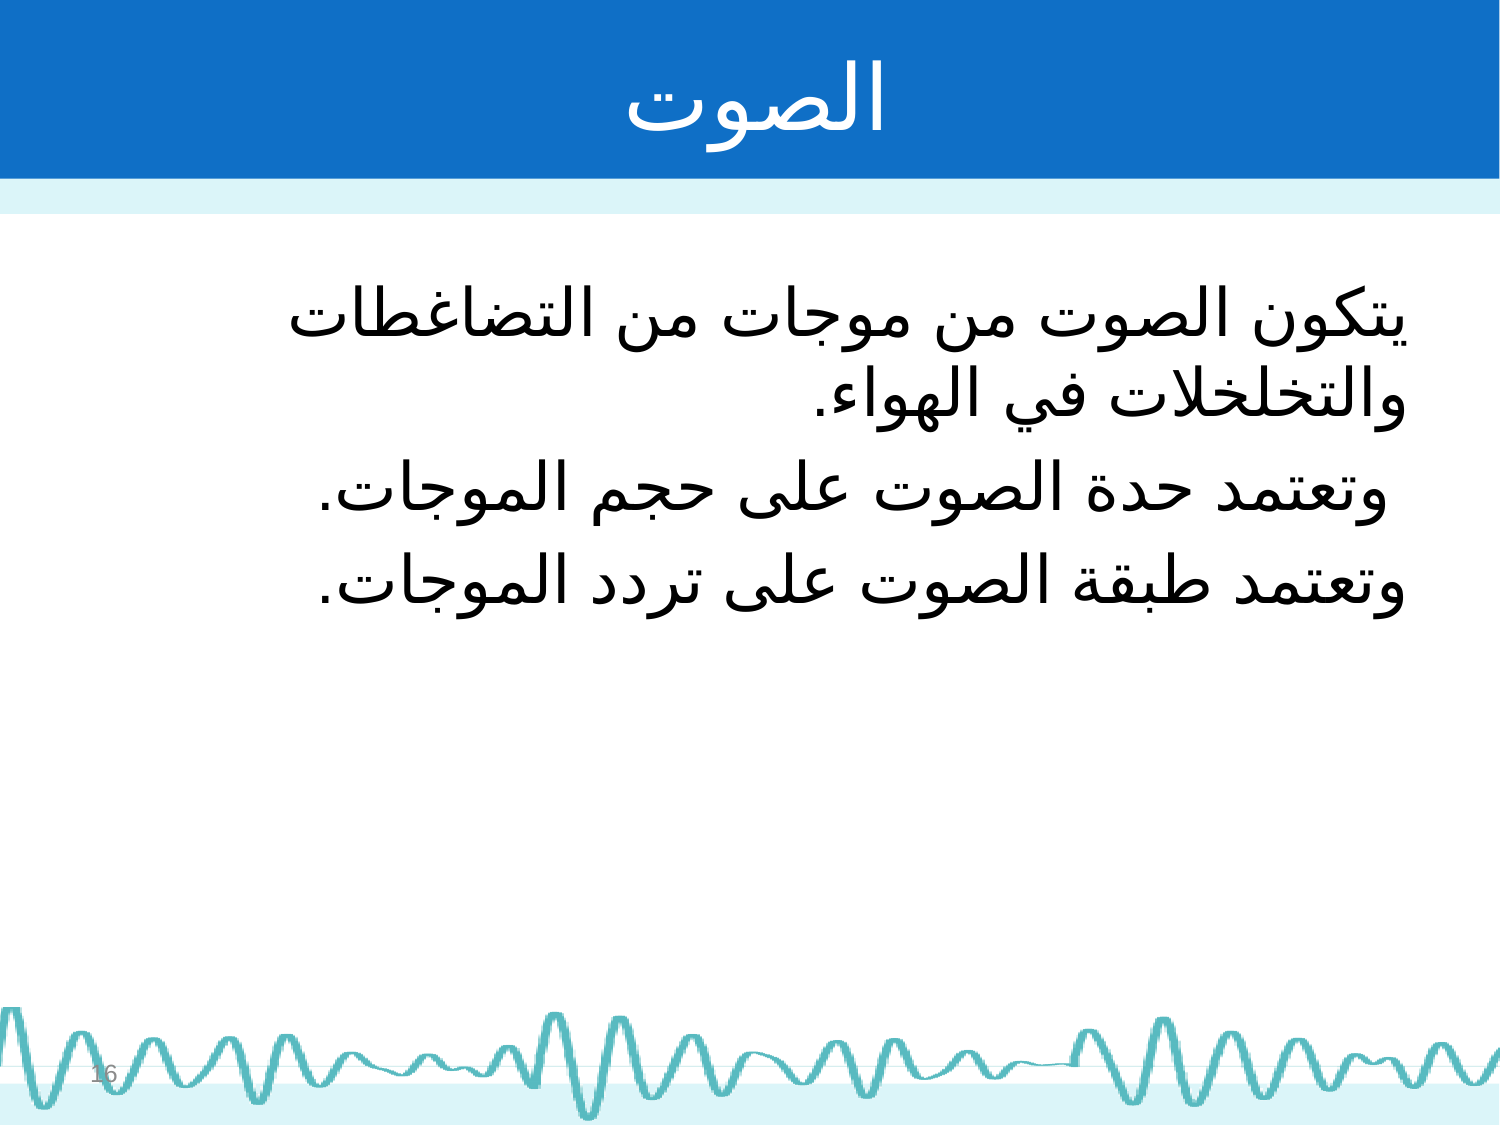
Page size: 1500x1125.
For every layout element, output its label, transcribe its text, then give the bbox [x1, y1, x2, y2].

list يتكون الصوت من موجات من التضاغطات والتخلخلات في الهواء. وتعتمد حدة الصوت على حجم الموجات. وتعتمد طبقة الصوت على تردد الموجات. [75, 262, 1425, 1005]
slide_number 16 [75, 1042, 425, 1103]
title الصوت [82, 0, 1432, 188]
